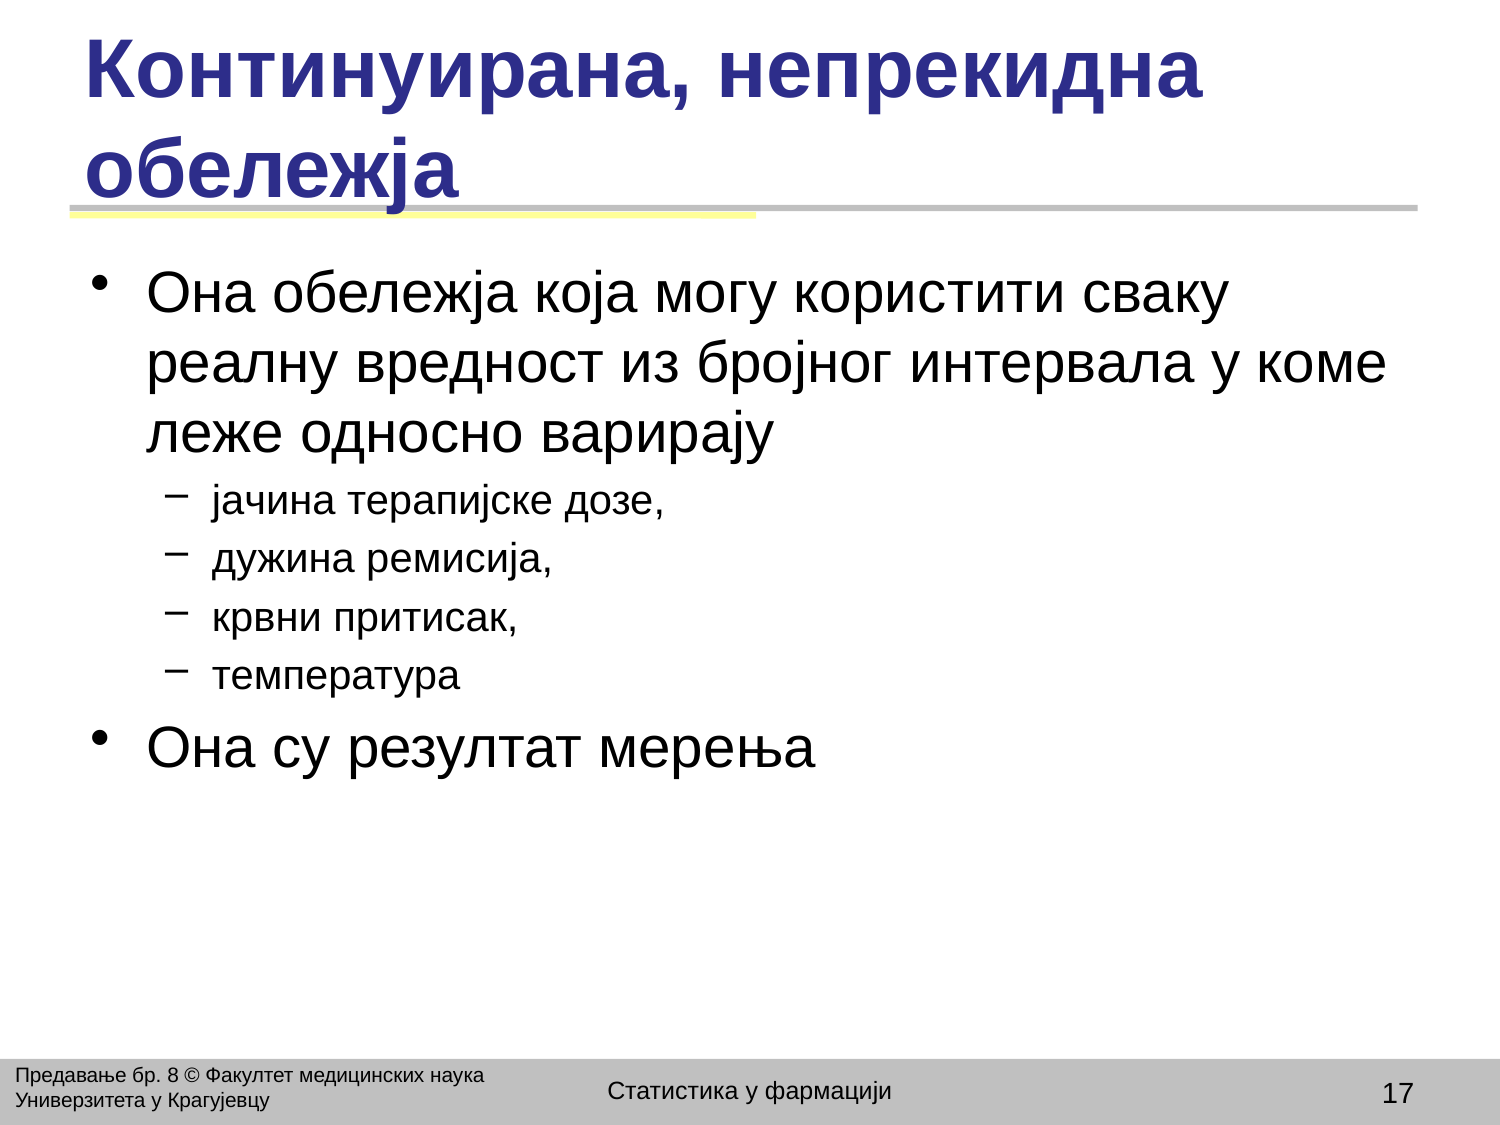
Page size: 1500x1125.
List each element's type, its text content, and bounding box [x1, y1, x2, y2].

slide_number Предавање бр. 8 © Факултет медицинских наука Универзитета у Крагујевцу [0, 1053, 631, 1108]
title Континуирана, непрекидна обележја [69, 19, 1426, 208]
list Она обележја која могу користити сваку реалну вредност из бројног интервала у коме леже односно варирају јачина терапијске дозе, дужина ремисија, крвни притисак, температура Она су резултат мерења [74, 246, 1426, 1023]
slide_number 17 [1079, 1066, 1430, 1125]
footer Статистика у фармацији [512, 1066, 988, 1125]
